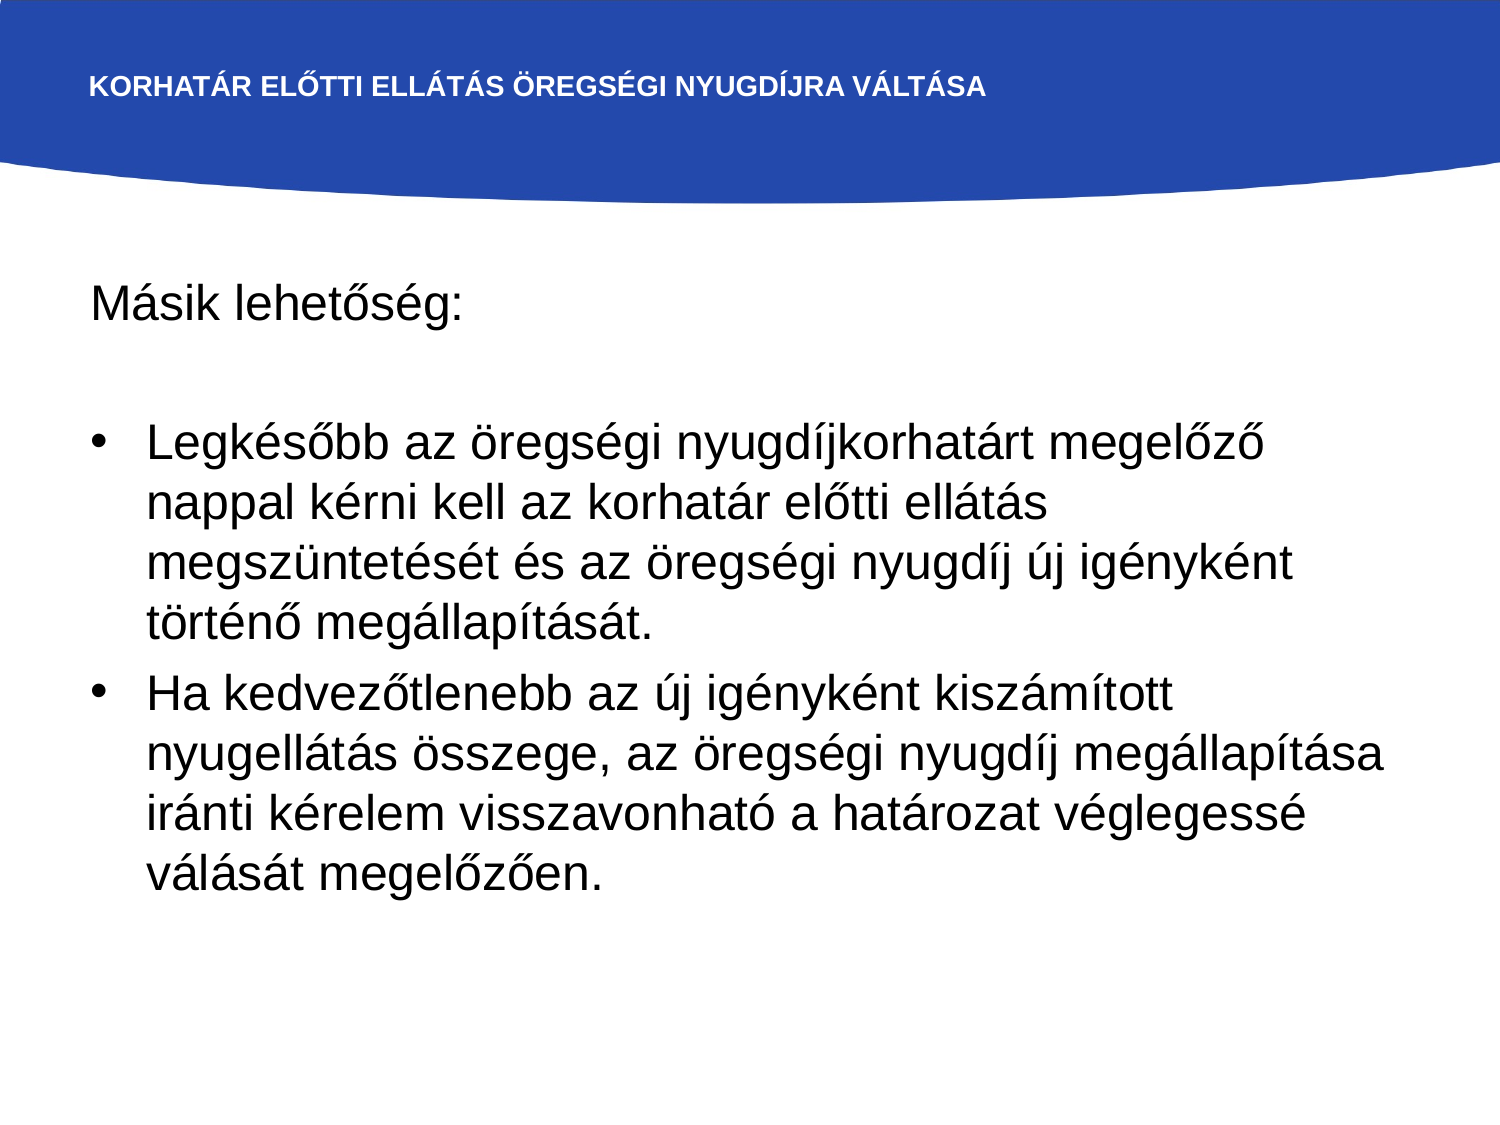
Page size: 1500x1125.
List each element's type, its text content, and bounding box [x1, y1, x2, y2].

picture [0, 0, 1500, 1125]
title Korhatár előtti ellátás öregségi nyugdíjra váltása [73, 42, 1022, 161]
list Másik lehetőség: Legkésőbb az öregségi nyugdíjkorhatárt megelőző nappal kérni kell az korhatár előtti ellátás megszüntetését és az öregségi nyugdíj új igényként történő megállapítását. Ha kedvezőtlenebb az új igényként kiszámított nyugellátás összege, az öregségi nyugdíj megállapítása iránti kérelem visszavonható a határozat véglegessé válását megelőzően. [75, 262, 1425, 1005]
